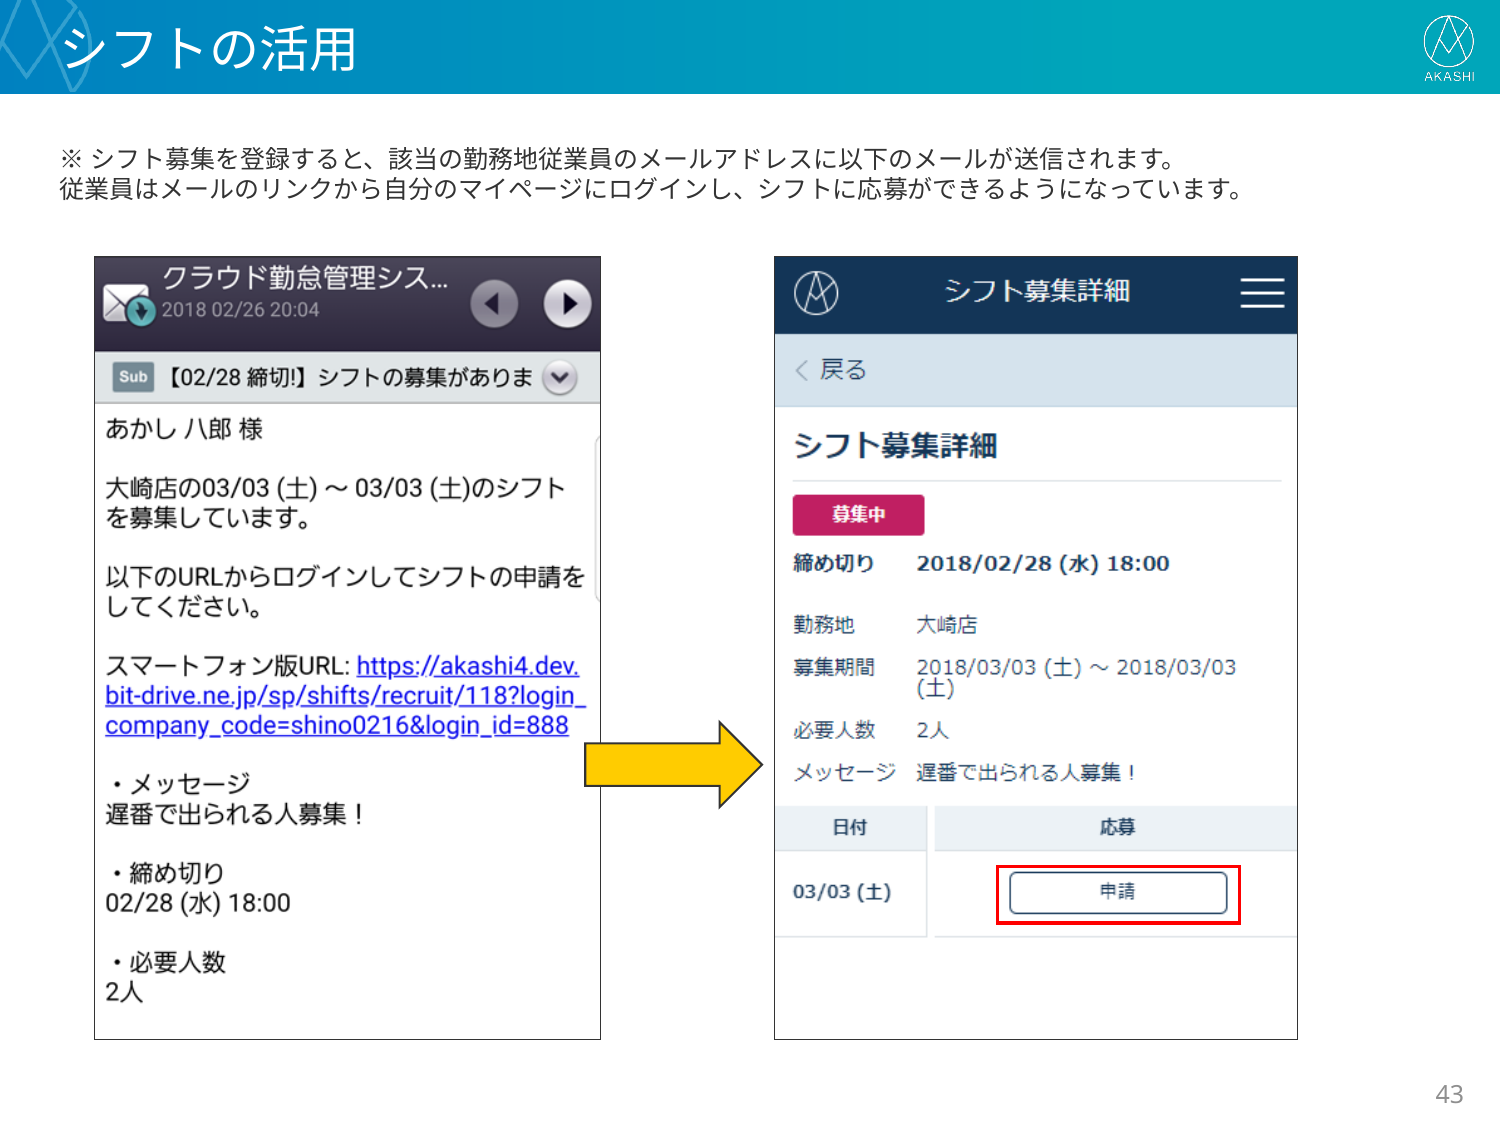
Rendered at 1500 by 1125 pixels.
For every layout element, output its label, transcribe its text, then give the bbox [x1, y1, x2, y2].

picture [774, 256, 1298, 1040]
text_box [601, 719, 764, 810]
text_box ※シフト募集を登録すると、該当の勤務地従業員のメールアドレスに以下のメールが送信されます。 従業員はメールのリンクから自分のマイページにログインし、シフトに応募ができるようになっています。 [44, 136, 1444, 211]
title シフトの活用 [44, 0, 1393, 92]
picture [94, 256, 601, 1040]
picture [1416, 7, 1481, 89]
slide_number 42 [1141, 1065, 1480, 1125]
